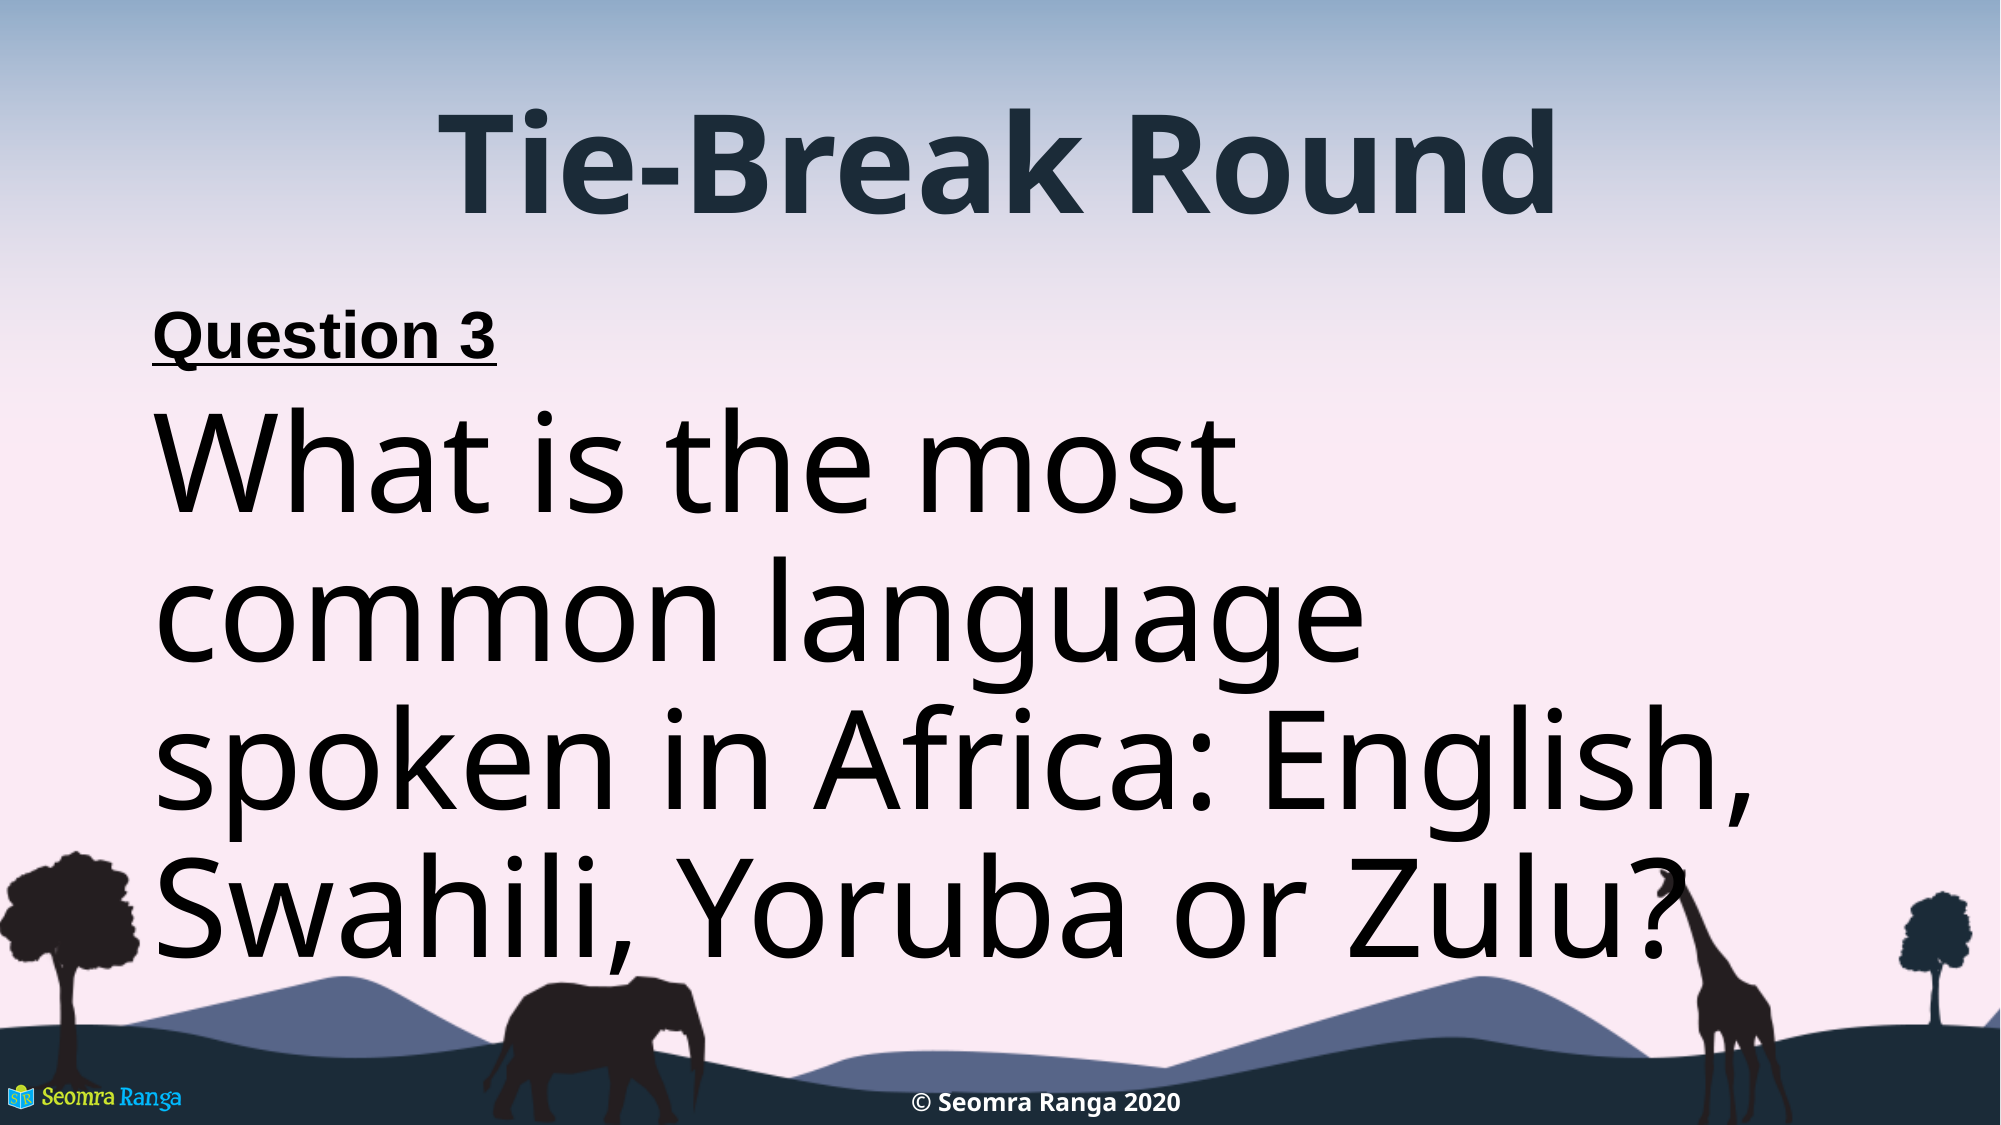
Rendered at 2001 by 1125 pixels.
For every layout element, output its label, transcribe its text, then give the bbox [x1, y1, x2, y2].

title Tie-Break Round [137, 59, 1863, 278]
picture [0, 0, 2001, 1125]
list Question 3 What is the most common language spoken in Africa: English, Swahili, Yoruba or Zulu? [137, 293, 1863, 1014]
text_box © Seomra Ranga 2020 www.seomraranga.com [762, 1079, 1330, 1125]
